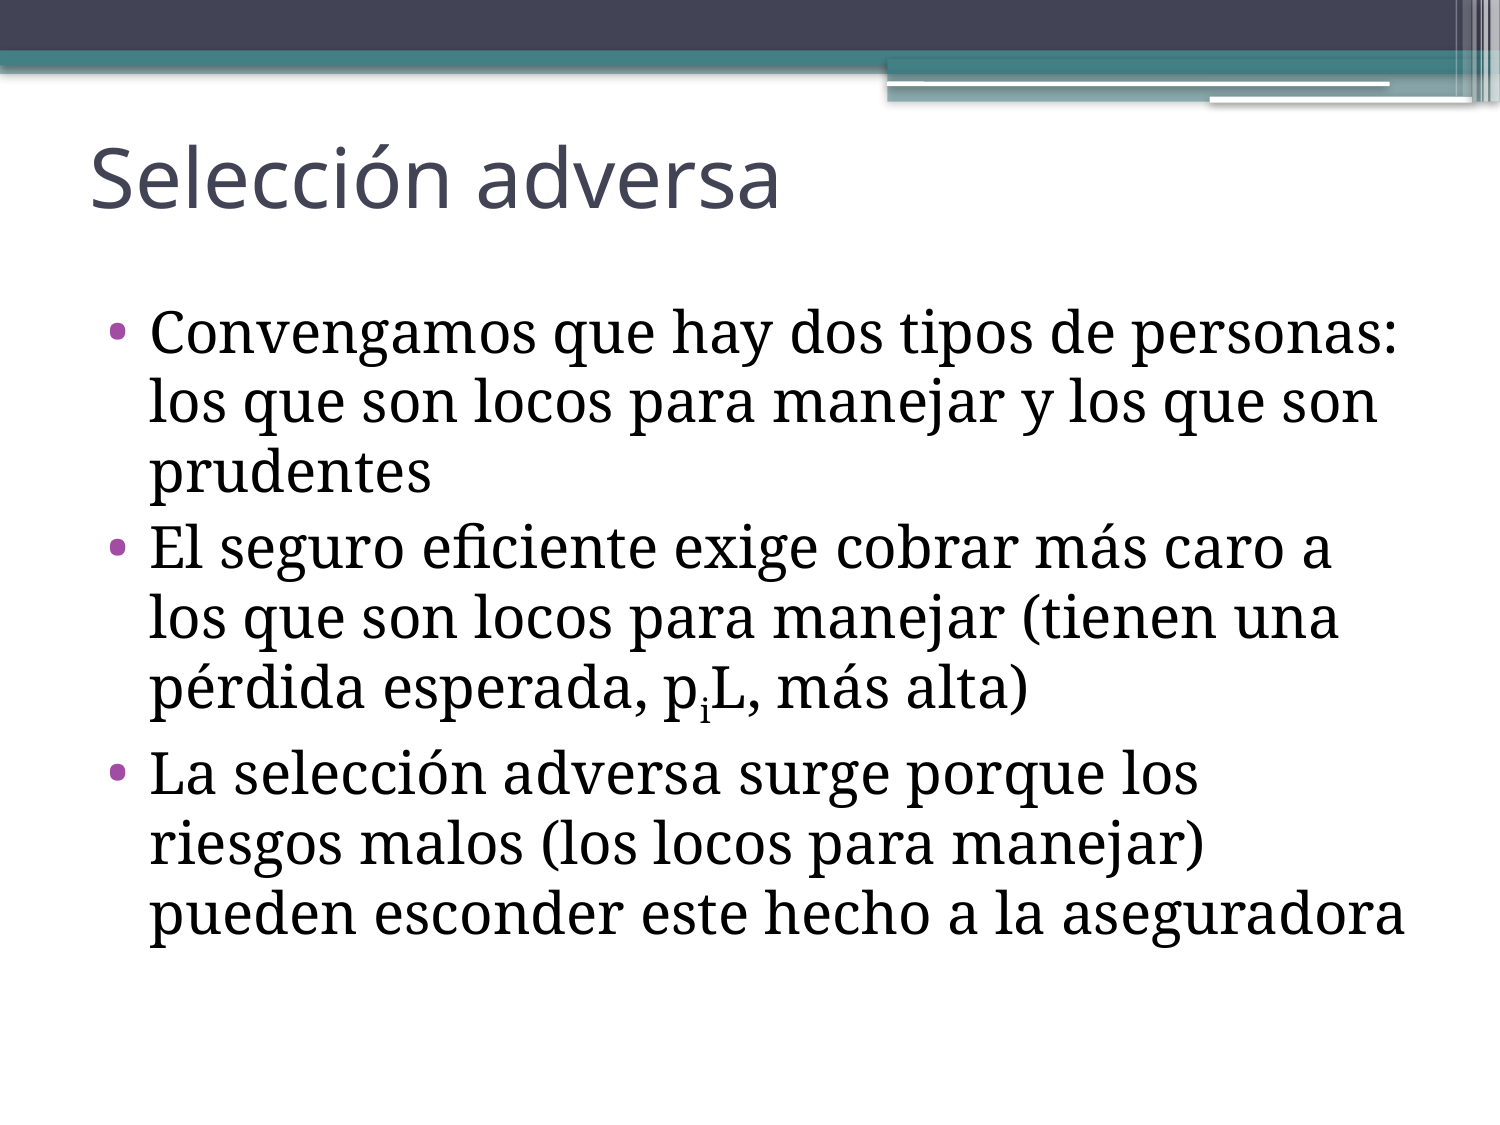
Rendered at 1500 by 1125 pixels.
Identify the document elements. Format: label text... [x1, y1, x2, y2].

title Selección adversa [75, 87, 1425, 263]
list Convengamos que hay dos tipos de personas: los que son locos para manejar y los que son prudentes El seguro eficiente exige cobrar más caro a los que son locos para manejar (tienen una pérdida esperada, piL, más alta) La selección adversa surge porque los riesgos malos (los locos para manejar) pueden esconder este hecho a la aseguradora [75, 287, 1425, 1004]
